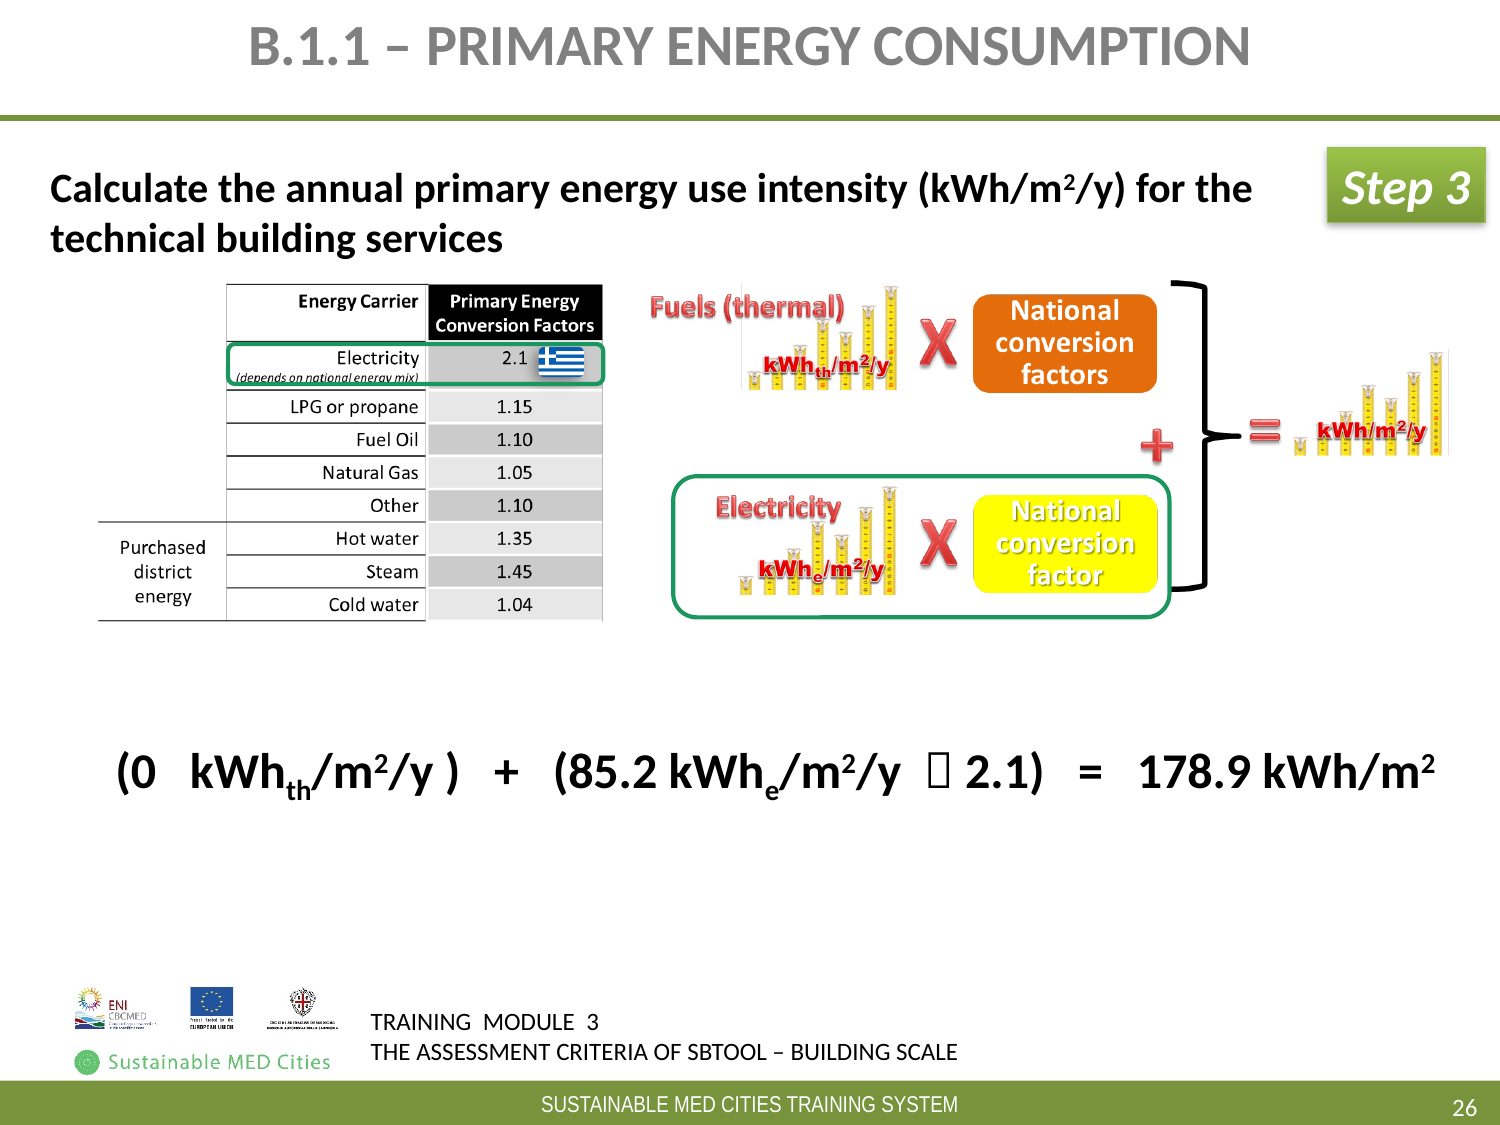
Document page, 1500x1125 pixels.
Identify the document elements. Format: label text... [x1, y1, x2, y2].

text_box Step 3 [1327, 147, 1486, 223]
picture [62, 978, 356, 1080]
text_box Calculate the annual primary energy use intensity (kWh/m2/y) for the technical building services [35, 153, 1276, 281]
picture [97, 281, 604, 629]
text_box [640, 280, 1474, 618]
slide_number 26 [1142, 1076, 1493, 1125]
text_box (0 kWhth/m2/y ) + (85.2 kWhe/m2/y  2.1) = 178.9 kWh/m2 [100, 730, 1451, 814]
